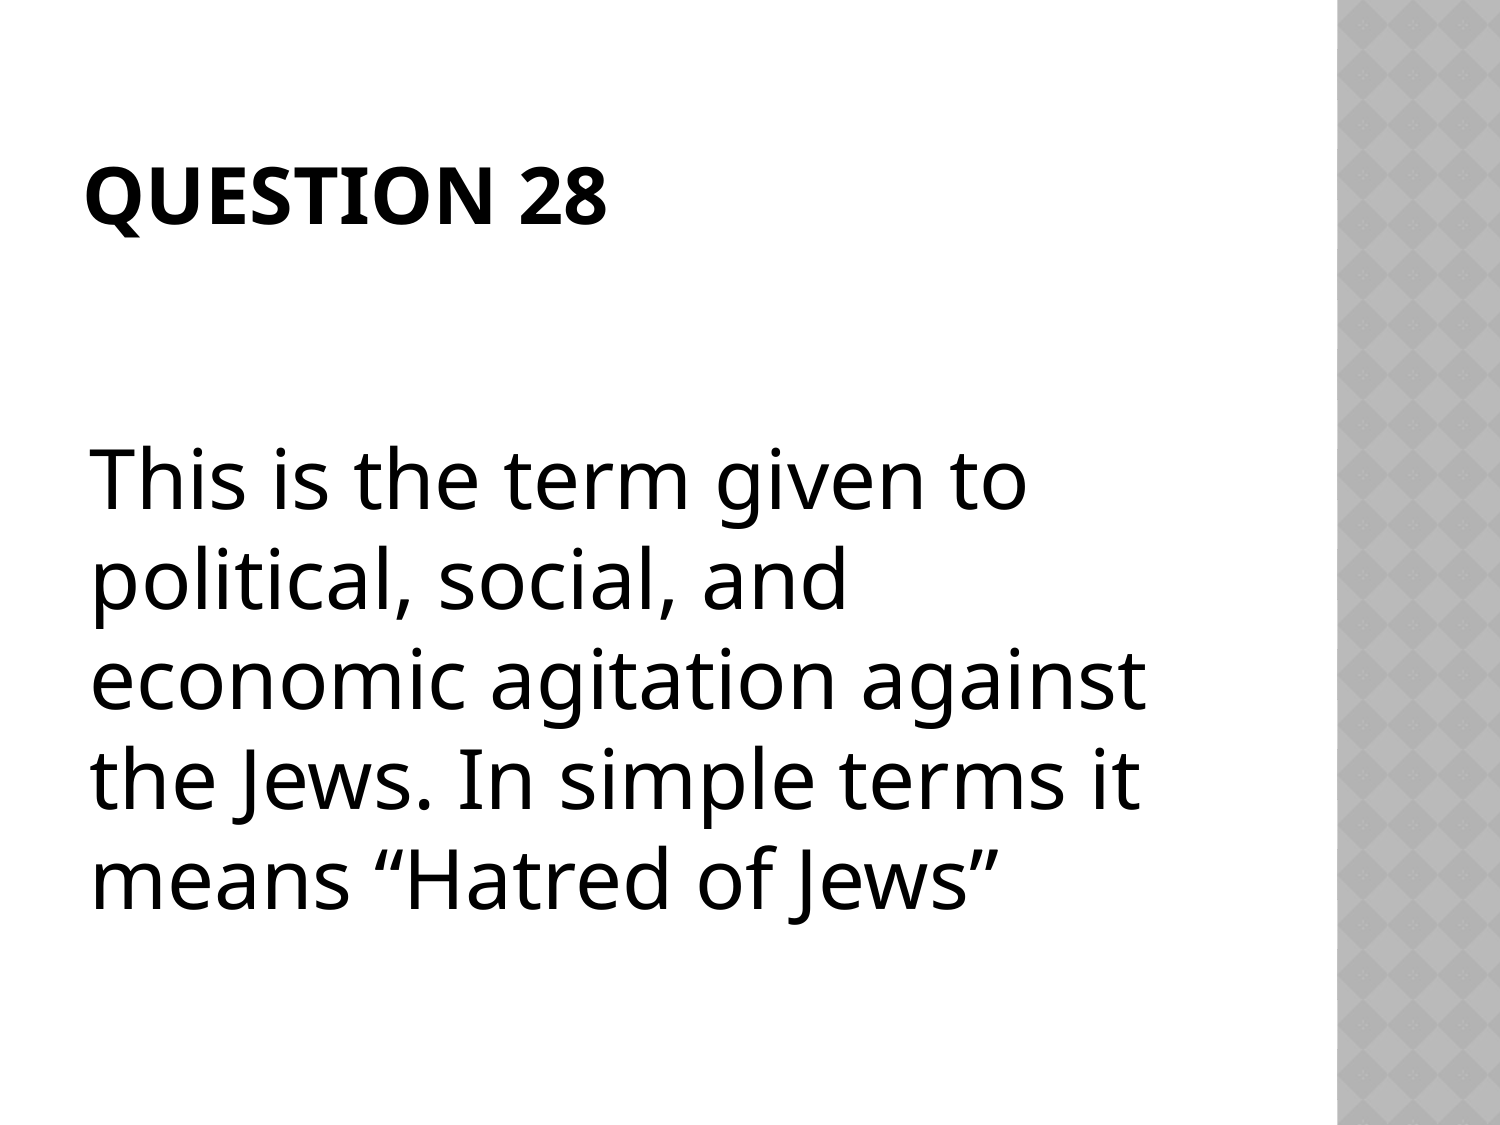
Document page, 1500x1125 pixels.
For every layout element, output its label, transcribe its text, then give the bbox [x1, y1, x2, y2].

title Question 28 [75, 52, 1263, 240]
list This is the term given to political, social, and economic agitation against the Jews. In simple terms it means “Hatred of Jews” [75, 264, 1263, 1059]
